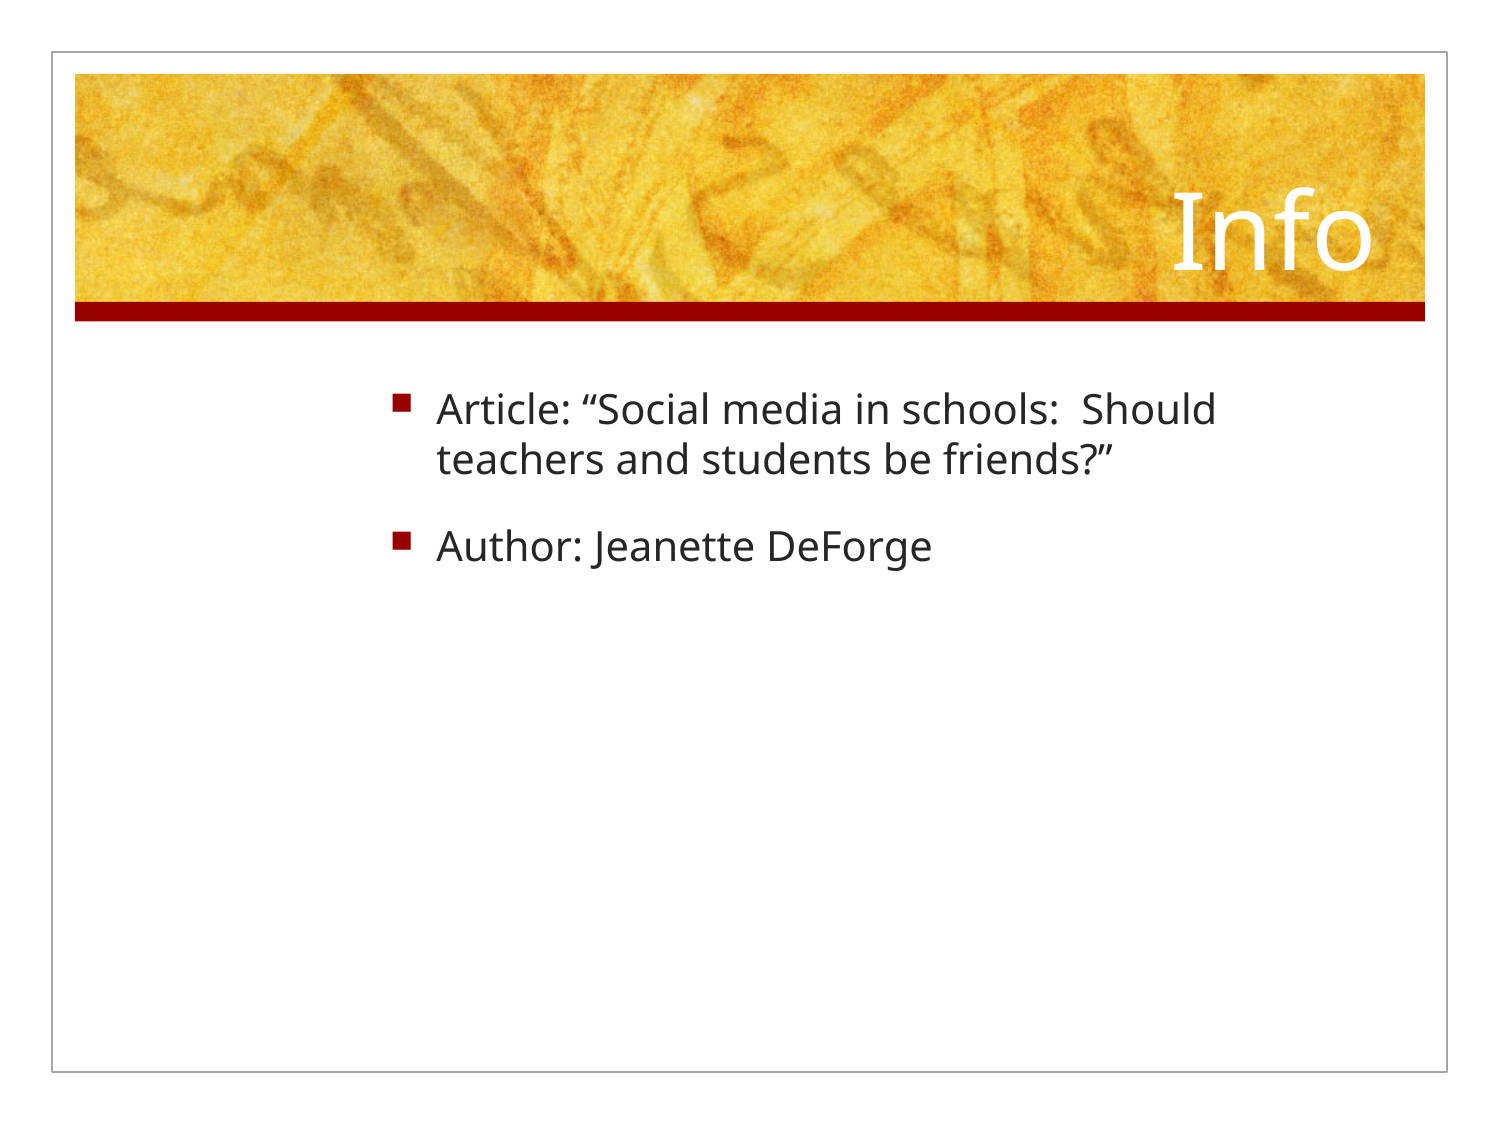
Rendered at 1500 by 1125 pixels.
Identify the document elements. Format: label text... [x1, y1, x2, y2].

title Info [108, 74, 1392, 292]
picture [75, 74, 1425, 301]
list Article: “Social media in schools: Should teachers and students be friends?” Author: Jeanette DeForge [375, 375, 1392, 1005]
